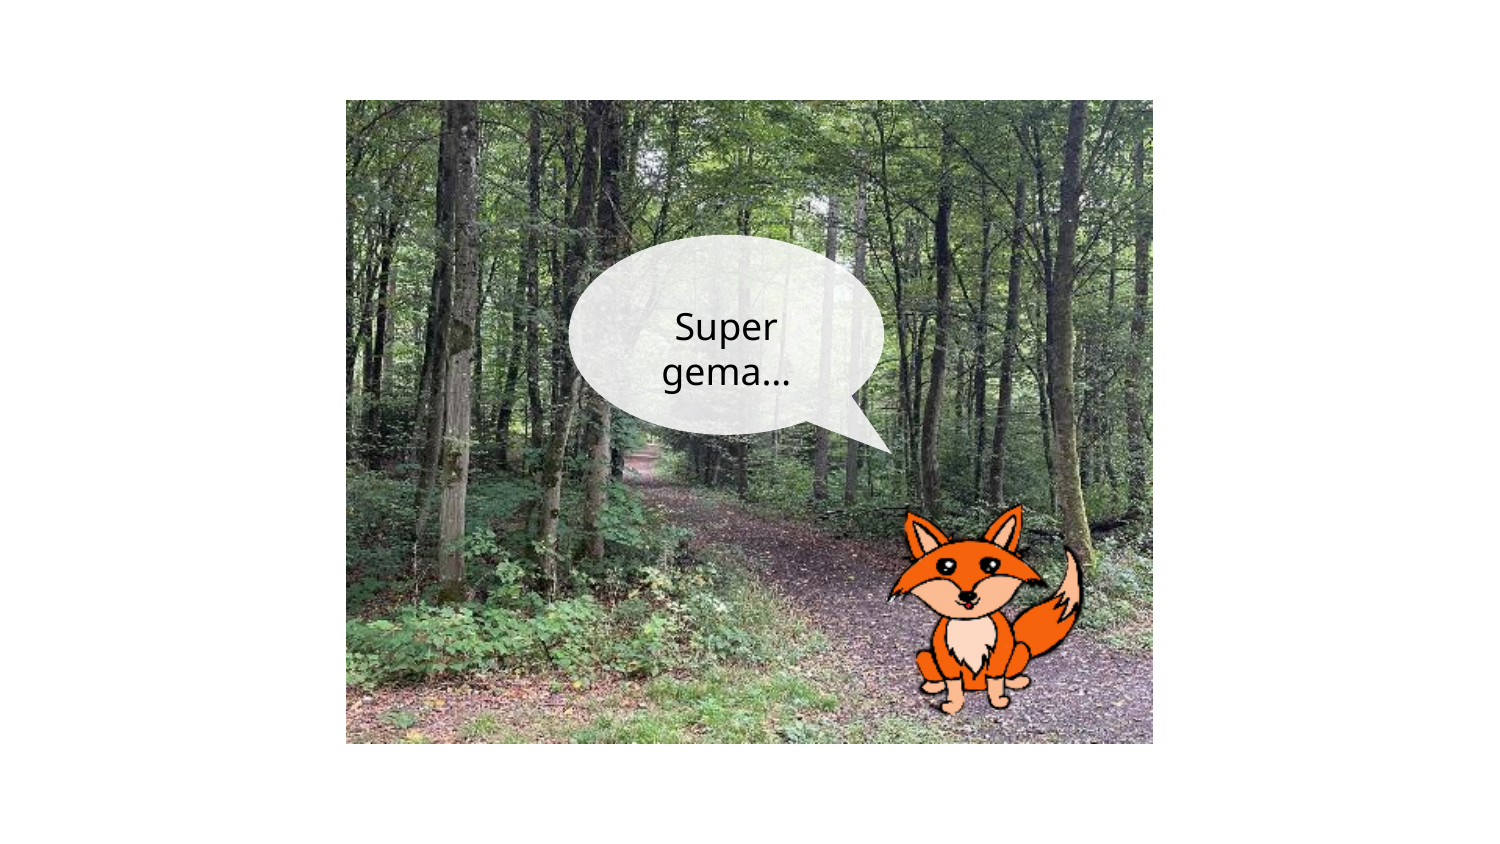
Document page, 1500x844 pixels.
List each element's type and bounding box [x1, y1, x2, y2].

text_box [346, 100, 1153, 744]
